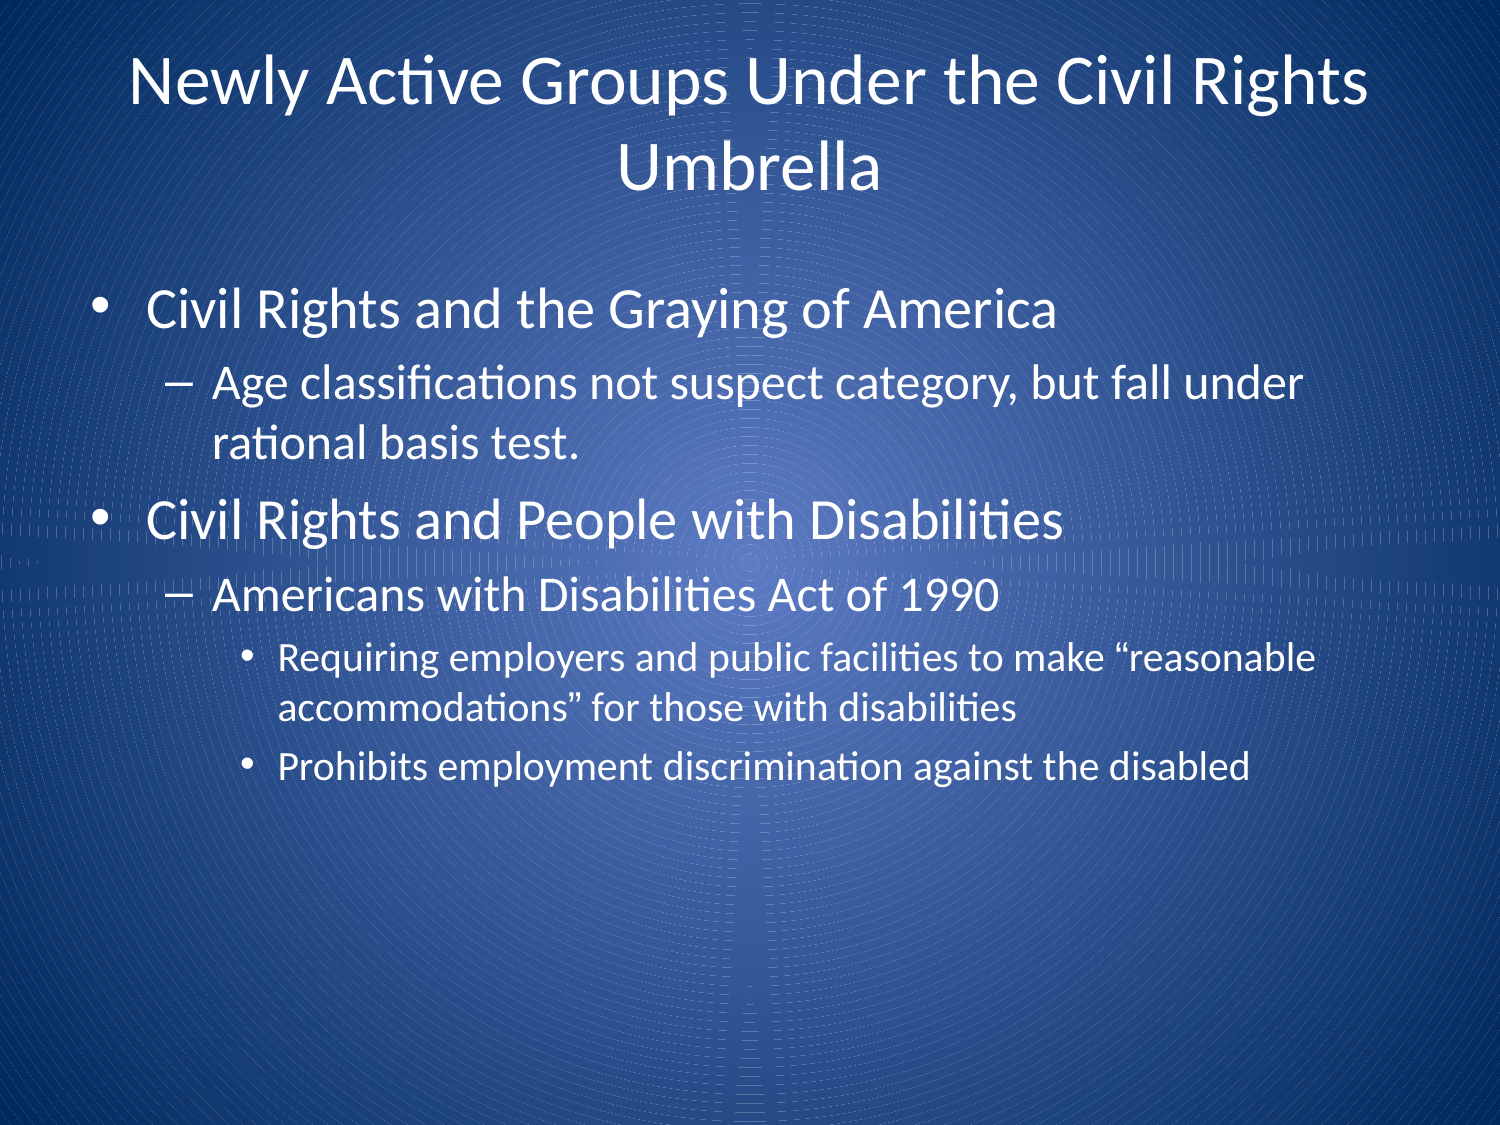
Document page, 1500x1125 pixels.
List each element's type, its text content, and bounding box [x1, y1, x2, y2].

title Newly Active Groups Under the Civil Rights Umbrella [75, 24, 1425, 213]
list Civil Rights and the Graying of America Age classifications not suspect category, but fall under rational basis test. Civil Rights and People with Disabilities Americans with Disabilities Act of 1990 Requiring employers and public facilities to make “reasonable accommodations” for those with disabilities Prohibits employment discrimination against the disabled [75, 262, 1425, 1005]
